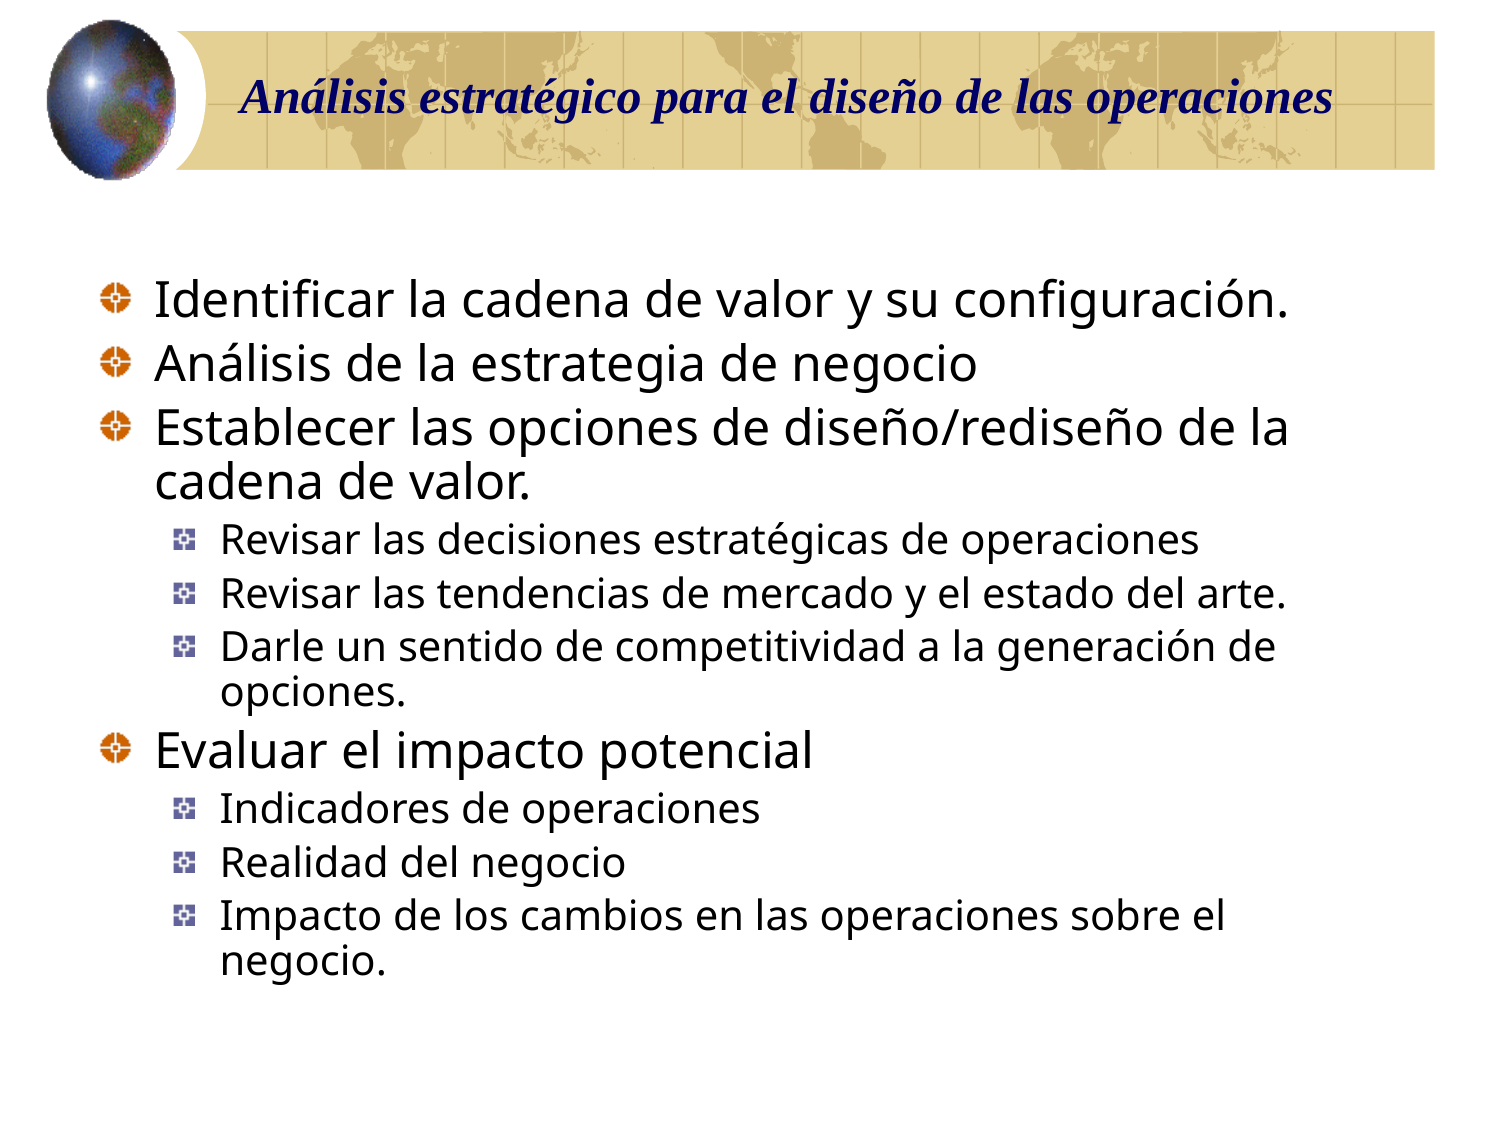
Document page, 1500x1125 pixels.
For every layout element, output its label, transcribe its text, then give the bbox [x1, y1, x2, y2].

picture [172, 850, 195, 873]
picture [172, 581, 195, 604]
list Identificar la cadena de valor y su configuración. Análisis de la estrategia de negocio Establecer las opciones de diseño/rediseño de la cadena de valor. Revisar las decisiones estratégicas de operaciones Revisar las tendencias de mercado y el estado del arte. Darle un sentido de competitividad a la generación de opciones. Evaluar el impacto potencial Indicadores de operaciones Realidad del negocio Impacto de los cambios en las operaciones sobre el negocio. [82, 266, 1418, 943]
picture [172, 634, 195, 657]
picture [97, 281, 133, 317]
picture [97, 409, 133, 445]
picture [42, 14, 190, 185]
picture [172, 796, 195, 819]
picture [172, 903, 195, 926]
picture [97, 731, 133, 767]
picture [172, 527, 195, 550]
picture [97, 345, 133, 381]
title Análisis estratégico para el diseño de las operaciones [224, 0, 1500, 188]
